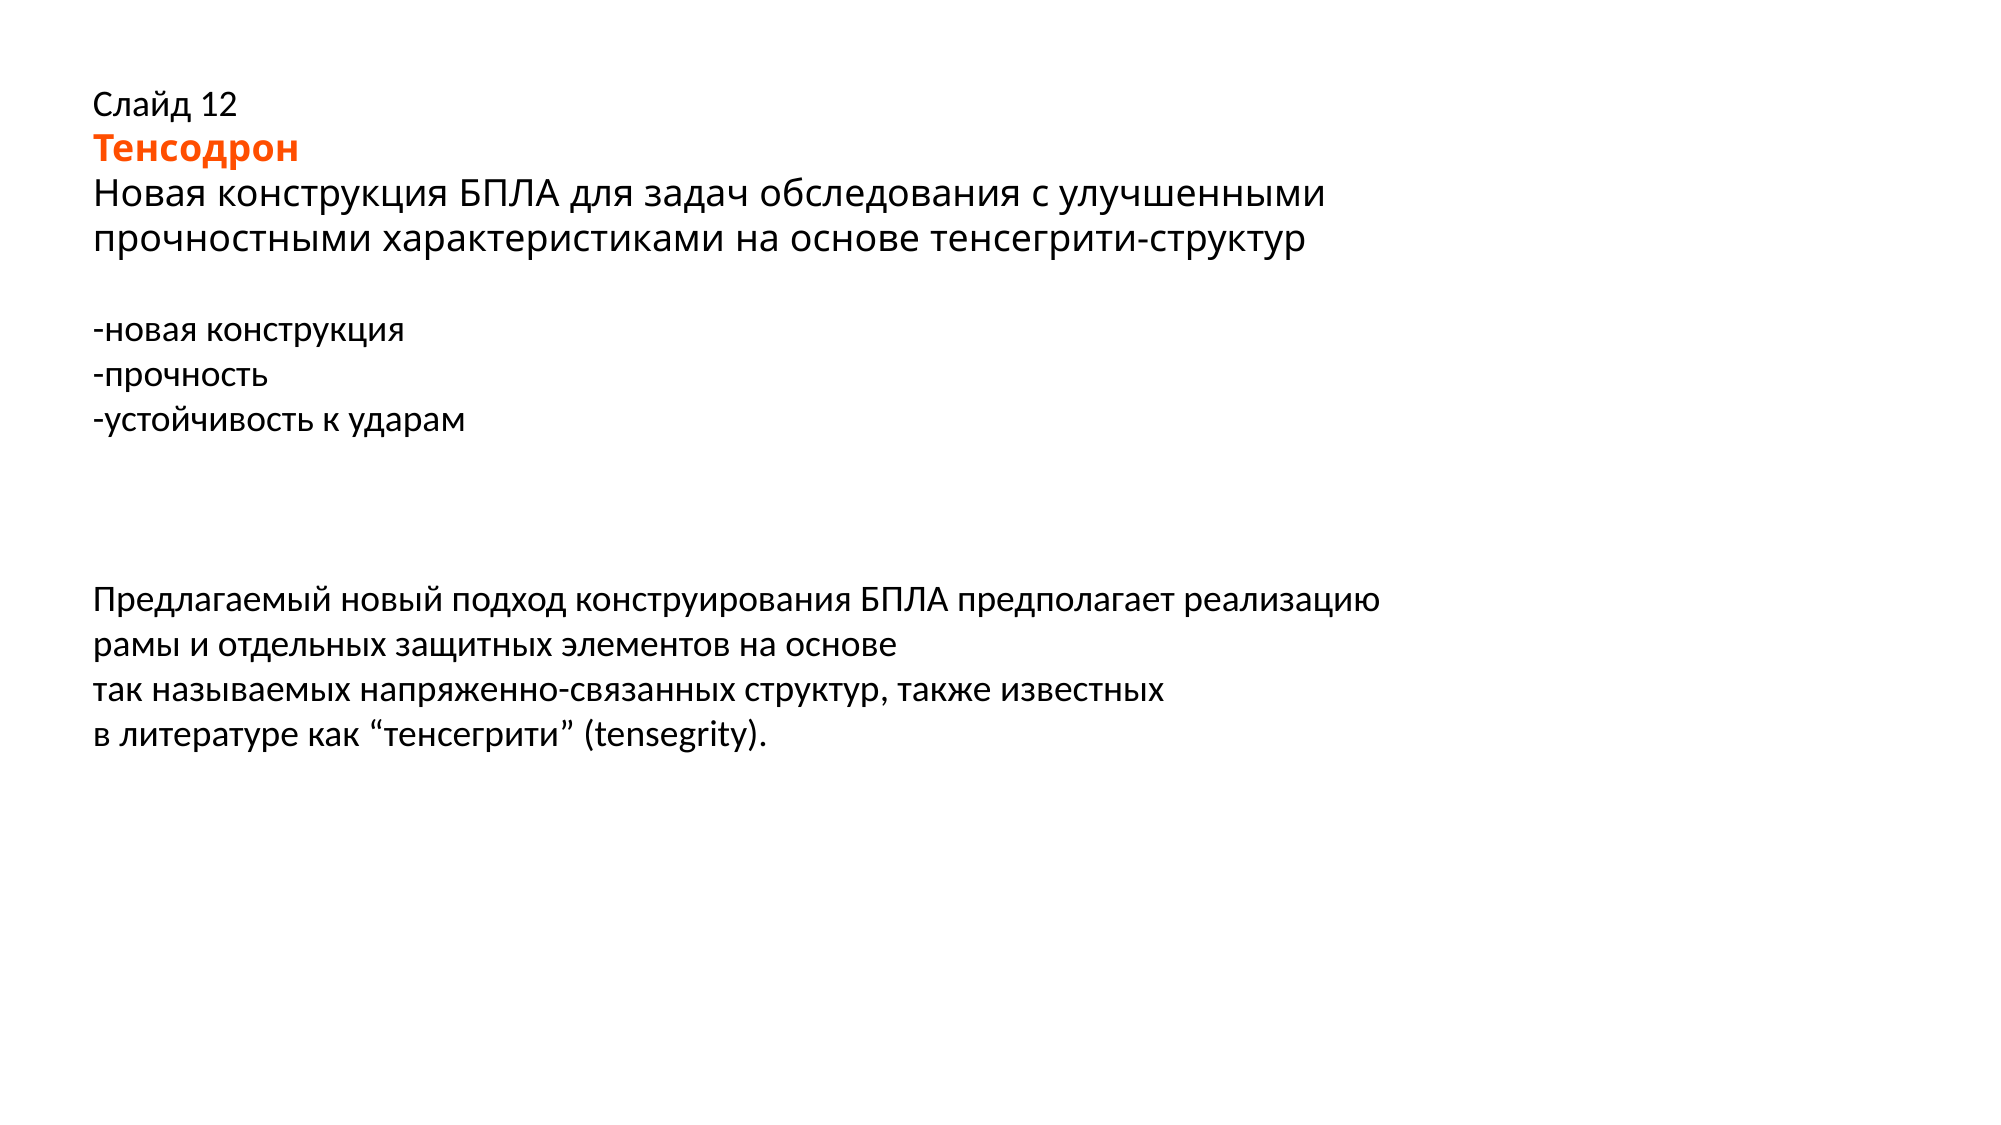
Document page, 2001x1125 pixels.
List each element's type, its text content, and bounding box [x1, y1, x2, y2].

text_box Слайд 12 Тенсодрон Новая конструкция БПЛА для задач обследования с улучшенными прочностными характеристиками на основе тенсегрити-структур -новая конструкция -прочность -устойчивость к ударам Предлагаемый новый подход конструирования БПЛА предполагает реализацию рамы и отдельных защитных элементов на основе так называемых напряженно-связанных структур, также известных в литературе как “тенсегрити” (tensegrity). [78, 71, 1477, 852]
